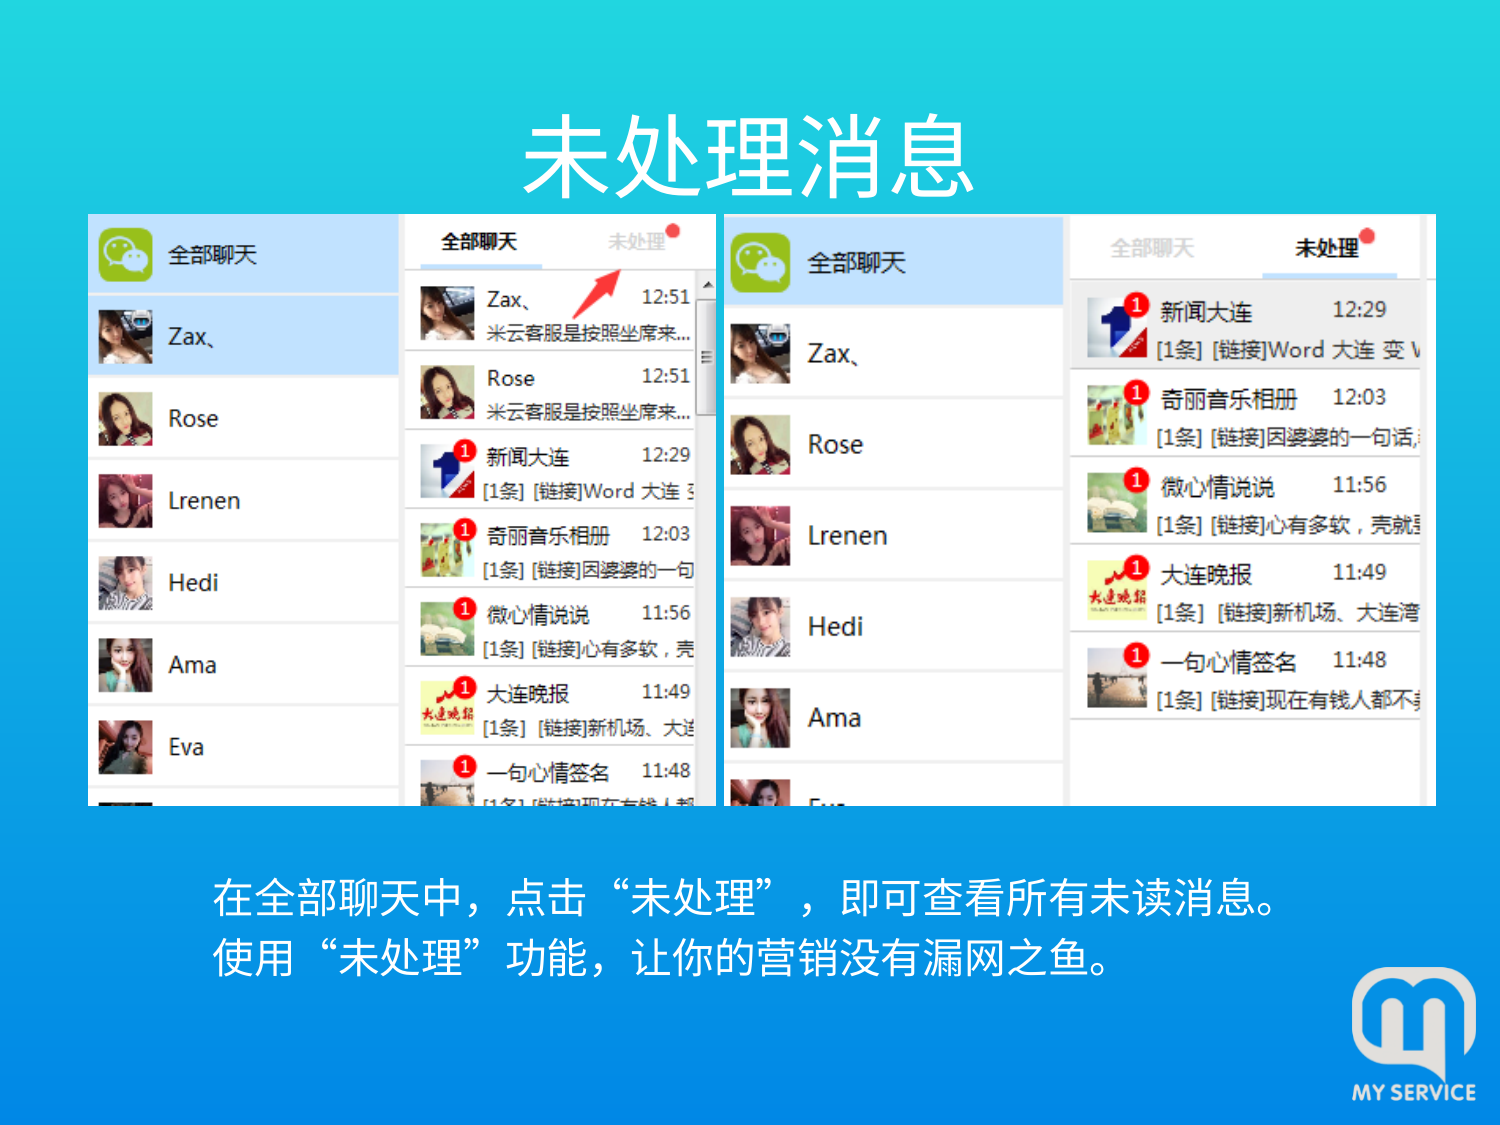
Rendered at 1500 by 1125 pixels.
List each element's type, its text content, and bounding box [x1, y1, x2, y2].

text_box 未处理消息 [505, 70, 995, 216]
text_box 在全部聊天中，点击“未处理”，即可查看所有未读消息。使用“未处理”功能，让你的营销没有漏网之鱼。 [198, 854, 1302, 990]
picture [1352, 967, 1476, 1107]
picture [0, 214, 1500, 805]
